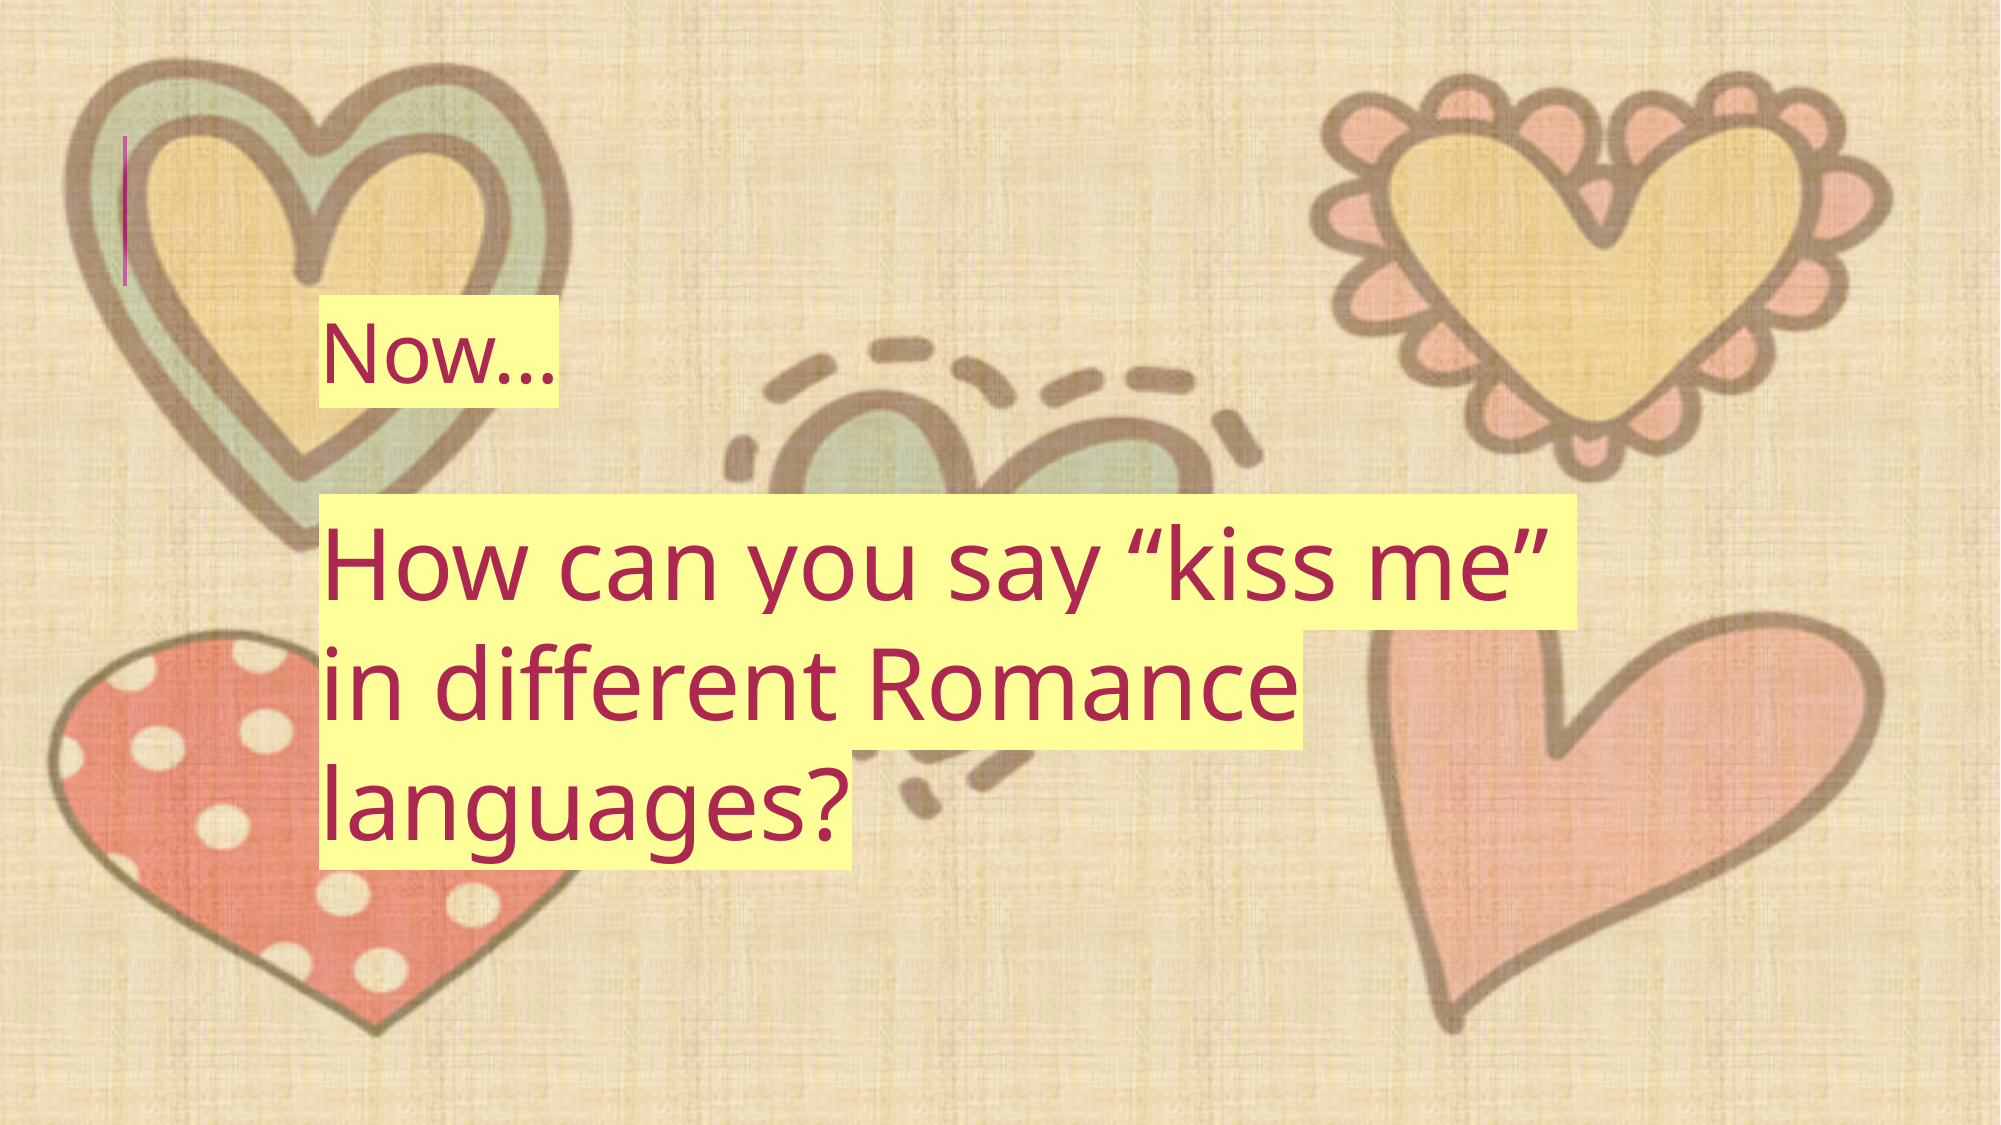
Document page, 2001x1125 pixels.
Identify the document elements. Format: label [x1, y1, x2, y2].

list [0, 0, 2000, 1125]
